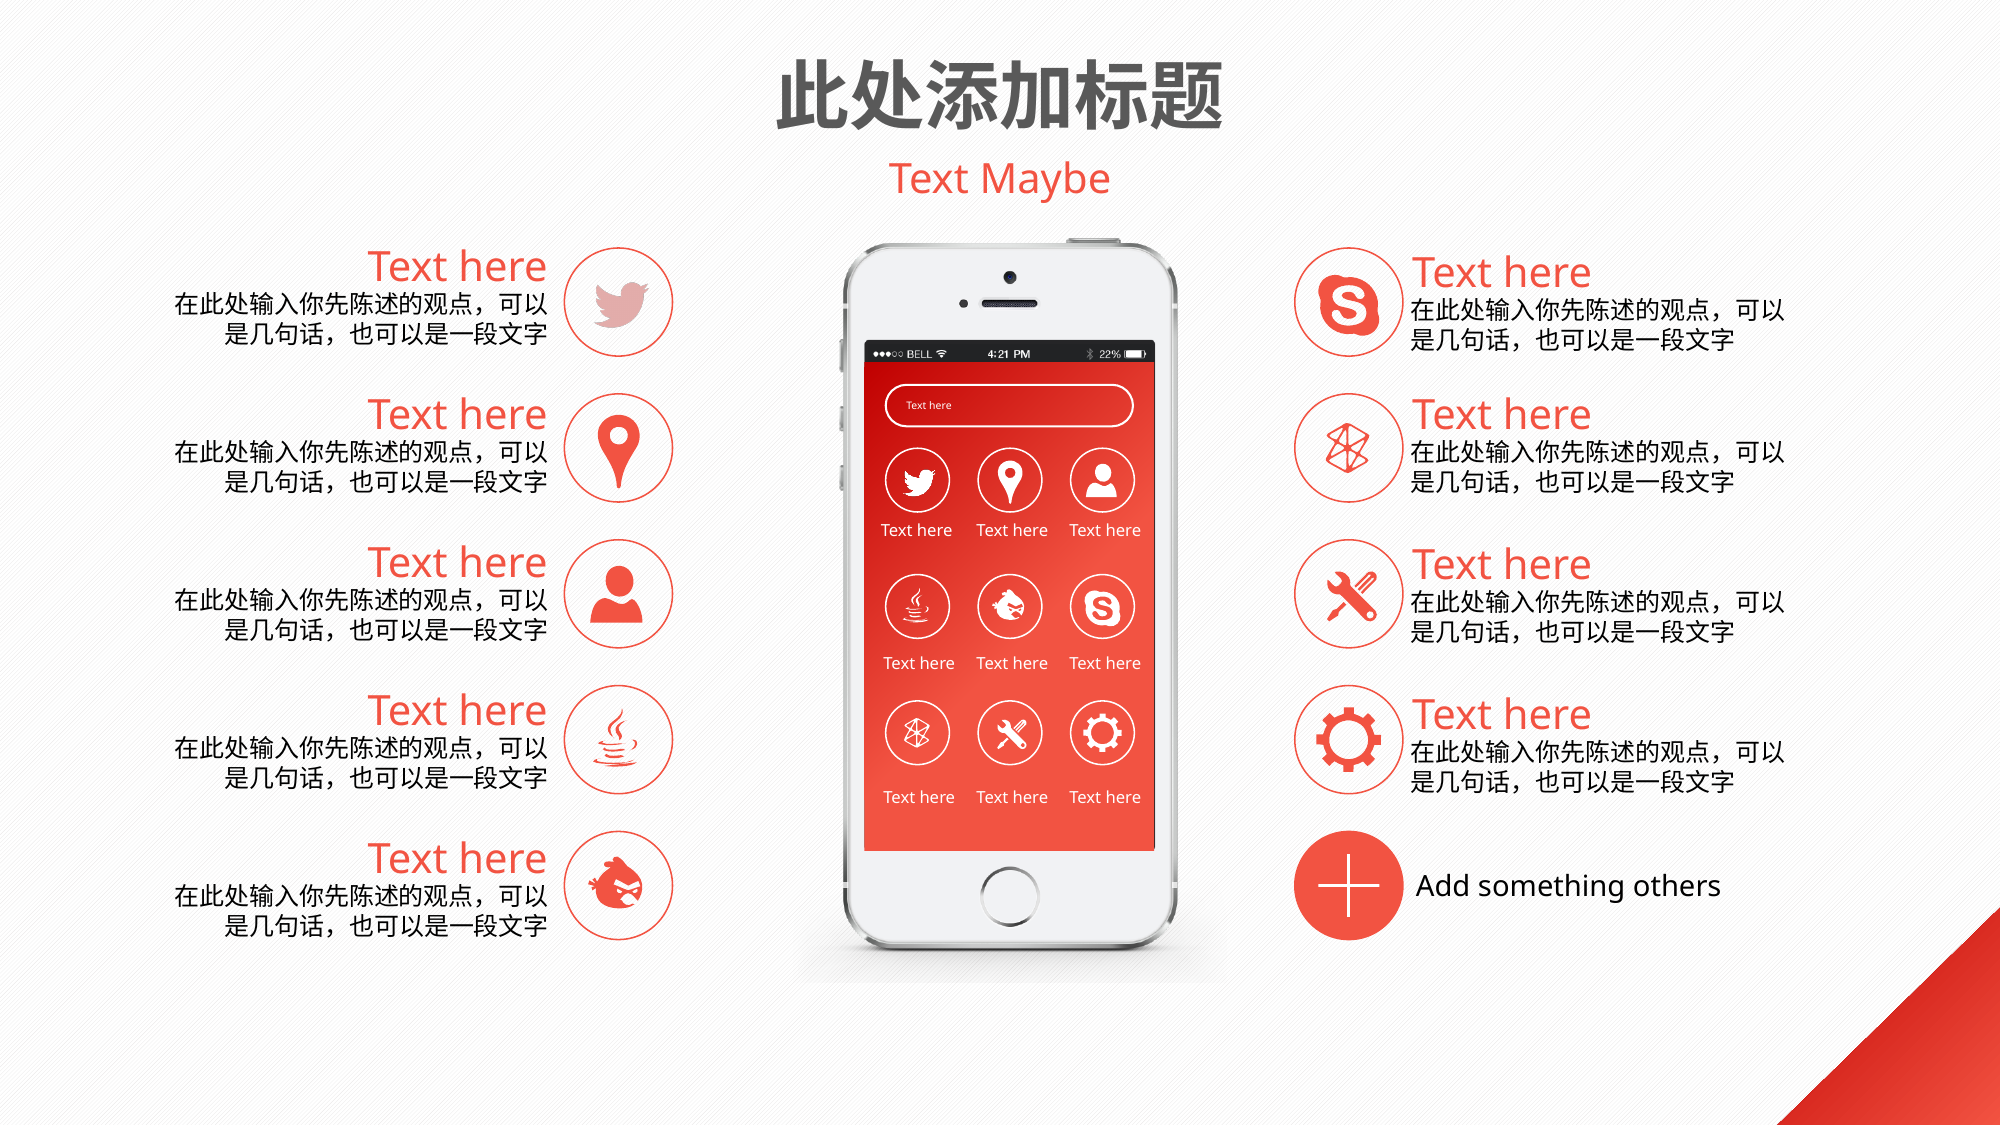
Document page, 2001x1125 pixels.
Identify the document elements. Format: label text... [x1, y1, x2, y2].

text_box 在此处输入你先陈述的观点，可以是几句话，也可以是一段文字 [137, 281, 564, 356]
text_box 在此处输入你先陈述的观点，可以是几句话，也可以是一段文字 [137, 873, 564, 948]
text_box Add something others [1401, 860, 1737, 910]
text_box [564, 246, 674, 358]
text_box Text here [1397, 680, 1608, 729]
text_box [793, 198, 1227, 983]
text_box [564, 538, 674, 649]
text_box Text here [1397, 380, 1608, 429]
text_box 在此处输入你先陈述的观点，可以是几句话，也可以是一段文字 [1396, 729, 1823, 804]
text_box [564, 830, 674, 941]
text_box Text here [1397, 238, 1608, 287]
text_box Text Maybe [873, 144, 1127, 198]
text_box [1325, 423, 1370, 474]
text_box [1318, 274, 1380, 336]
text_box Text here [1397, 530, 1608, 579]
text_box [593, 708, 637, 768]
text_box [1318, 854, 1380, 917]
text_box [564, 684, 674, 795]
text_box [1325, 569, 1379, 624]
text_box Text here [352, 676, 563, 725]
picture [593, 276, 650, 333]
text_box Text here [352, 528, 563, 577]
text_box Text here [352, 824, 563, 873]
text_box Text here [352, 380, 563, 429]
text_box [588, 856, 643, 909]
text_box 在此处输入你先陈述的观点，可以是几句话，也可以是一段文字 [1396, 429, 1823, 504]
text_box 在此处输入你先陈述的观点，可以是几句话，也可以是一段文字 [137, 725, 564, 800]
text_box [1316, 707, 1382, 772]
text_box Text here [352, 232, 563, 281]
text_box 在此处输入你先陈述的观点，可以是几句话，也可以是一段文字 [137, 577, 564, 652]
text_box 此处添加标题 [760, 41, 1240, 147]
text_box 在此处输入你先陈述的观点，可以是几句话，也可以是一段文字 [137, 429, 564, 504]
text_box [1293, 392, 1397, 504]
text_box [590, 564, 643, 623]
text_box [1776, 906, 2000, 1125]
text_box [1293, 538, 1397, 649]
text_box [1293, 684, 1397, 795]
text_box [1293, 246, 1397, 358]
text_box 在此处输入你先陈述的观点，可以是几句话，也可以是一段文字 [1396, 287, 1823, 362]
text_box [1293, 830, 1401, 941]
text_box 在此处输入你先陈述的观点，可以是几句话，也可以是一段文字 [1396, 579, 1823, 654]
text_box [564, 392, 674, 504]
text_box [597, 414, 640, 489]
